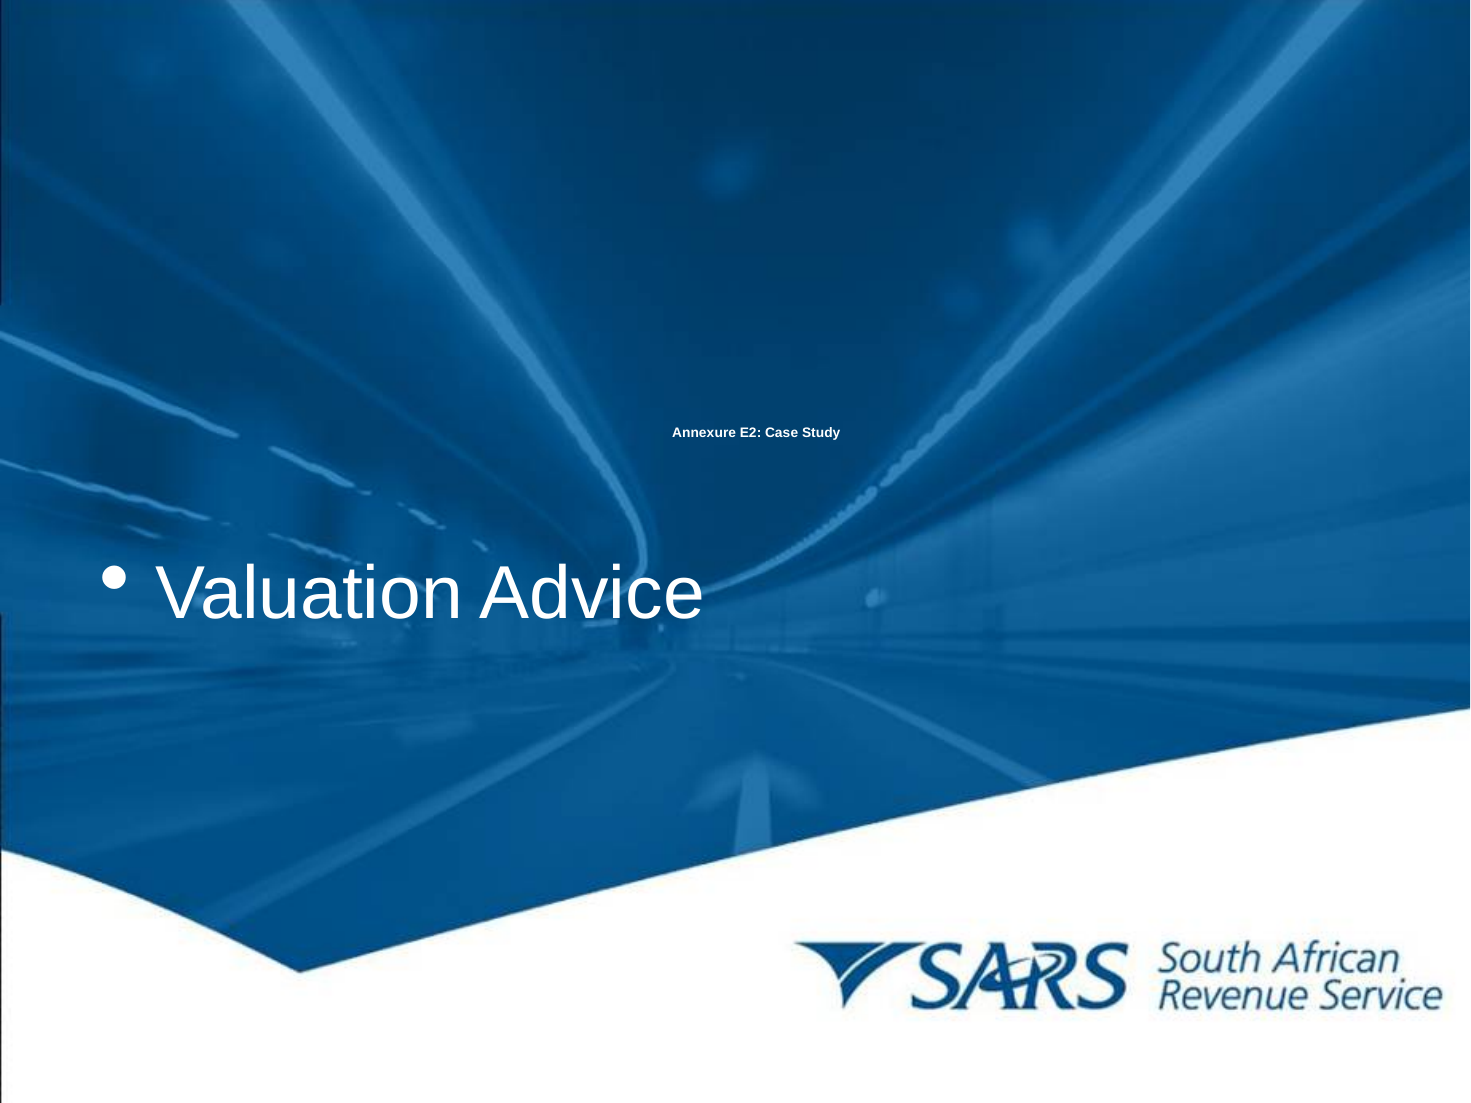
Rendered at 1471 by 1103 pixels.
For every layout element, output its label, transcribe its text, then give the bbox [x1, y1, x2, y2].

subtitle Valuation Advice [99, 543, 1277, 635]
picture [0, 0, 1471, 1103]
title Annexure E2: Case Study [98, 423, 1419, 529]
